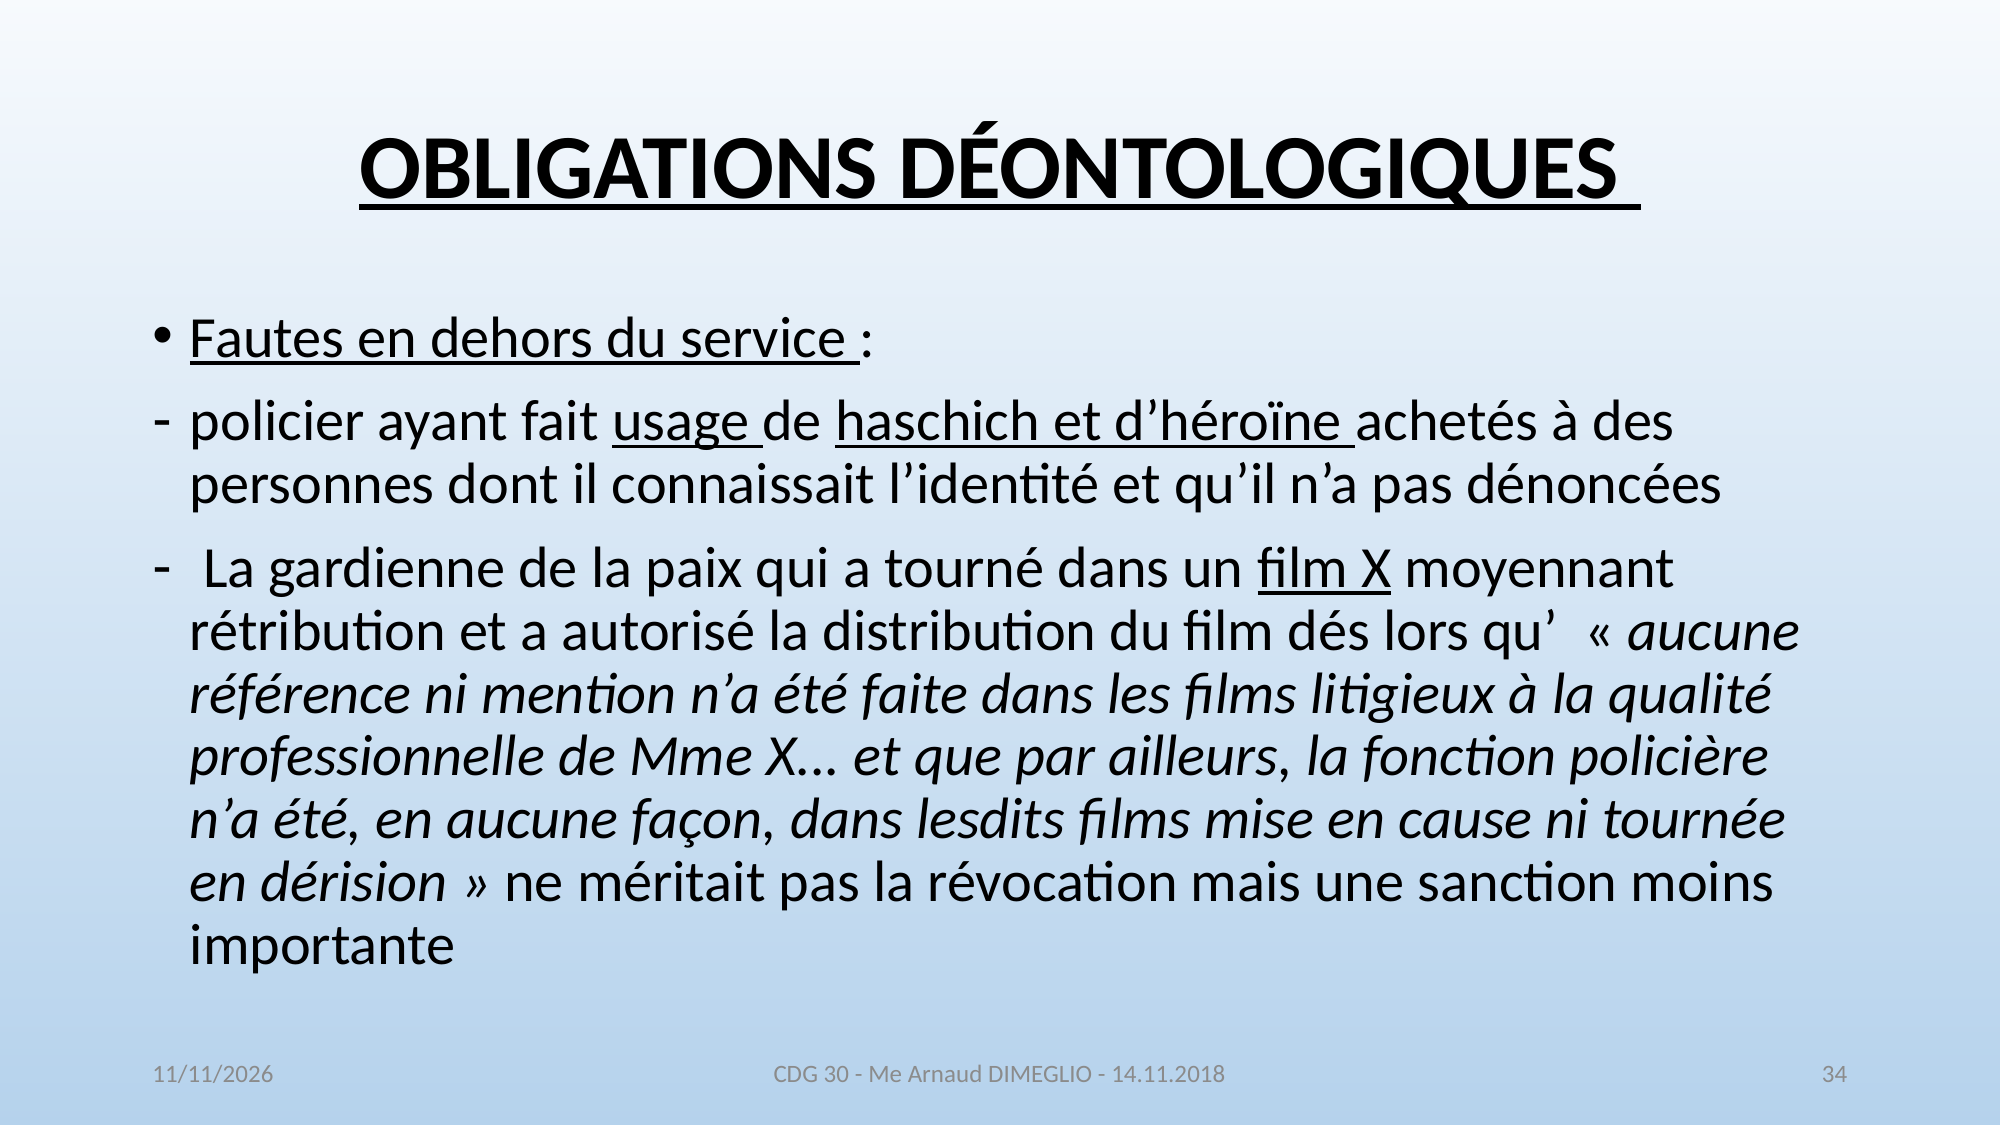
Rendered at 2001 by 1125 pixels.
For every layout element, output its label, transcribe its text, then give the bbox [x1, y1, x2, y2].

title OBLIGATIONS DÉONTOLOGIQUES [137, 59, 1863, 278]
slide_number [137, 1042, 588, 1103]
list Fautes en dehors du service : policier ayant fait usage de haschich et d’héroïne achetés à des personnes dont il connaissait l’identité et qu’il n’a pas dénoncées La gardienne de la paix qui a tourné dans un film X moyennant rétribution et a autorisé la distribution du film dés lors qu’ « aucune référence ni mention n’a été faite dans les films litigieux à la qualité professionnelle de Mme X... et que par ailleurs, la fonction policière n’a été, en aucune façon, dans lesdits films mise en cause ni tournée en dérision » ne méritait pas la révocation mais une sanction moins importante [137, 299, 1863, 1125]
slide_number 34 [1412, 1042, 1863, 1103]
footer CDG 30 - Me Arnaud DIMEGLIO - 14.11.2018 [662, 1042, 1338, 1103]
